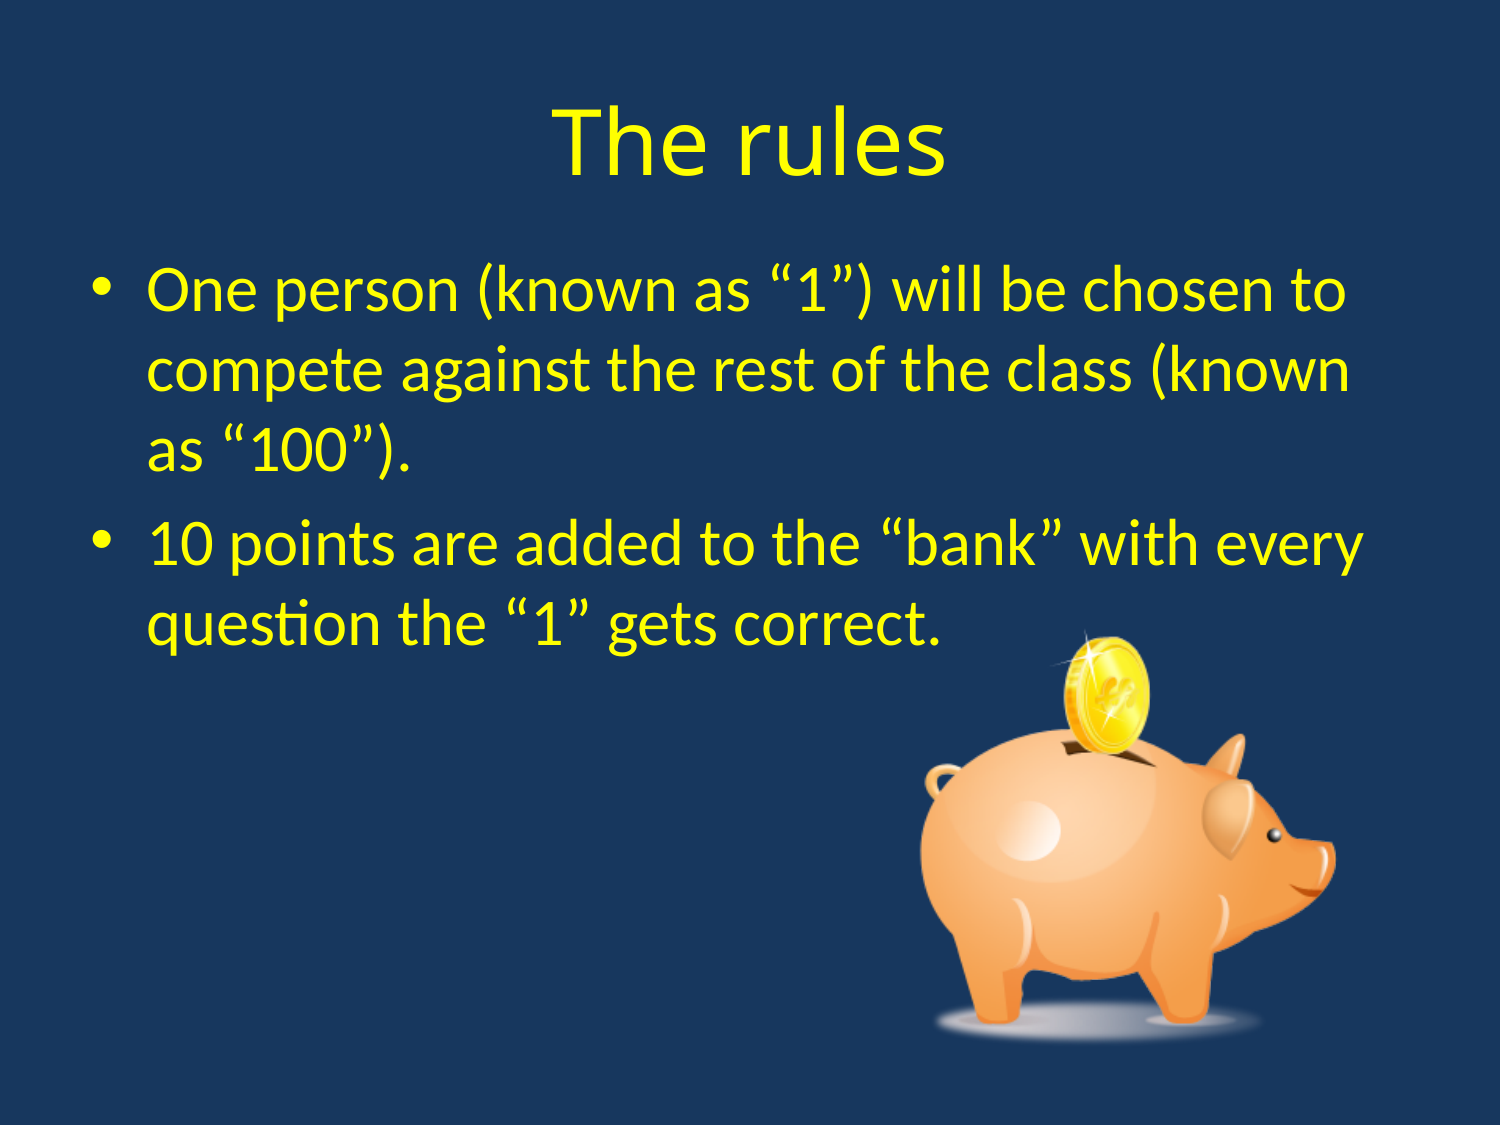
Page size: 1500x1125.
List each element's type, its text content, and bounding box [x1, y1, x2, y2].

title The rules [75, 45, 1425, 233]
picture [899, 612, 1351, 1063]
list One person (known as “1”) will be chosen to compete against the rest of the class (known as “100”). 10 points are added to the “bank” with every question the “1” gets correct. [75, 237, 1425, 1005]
